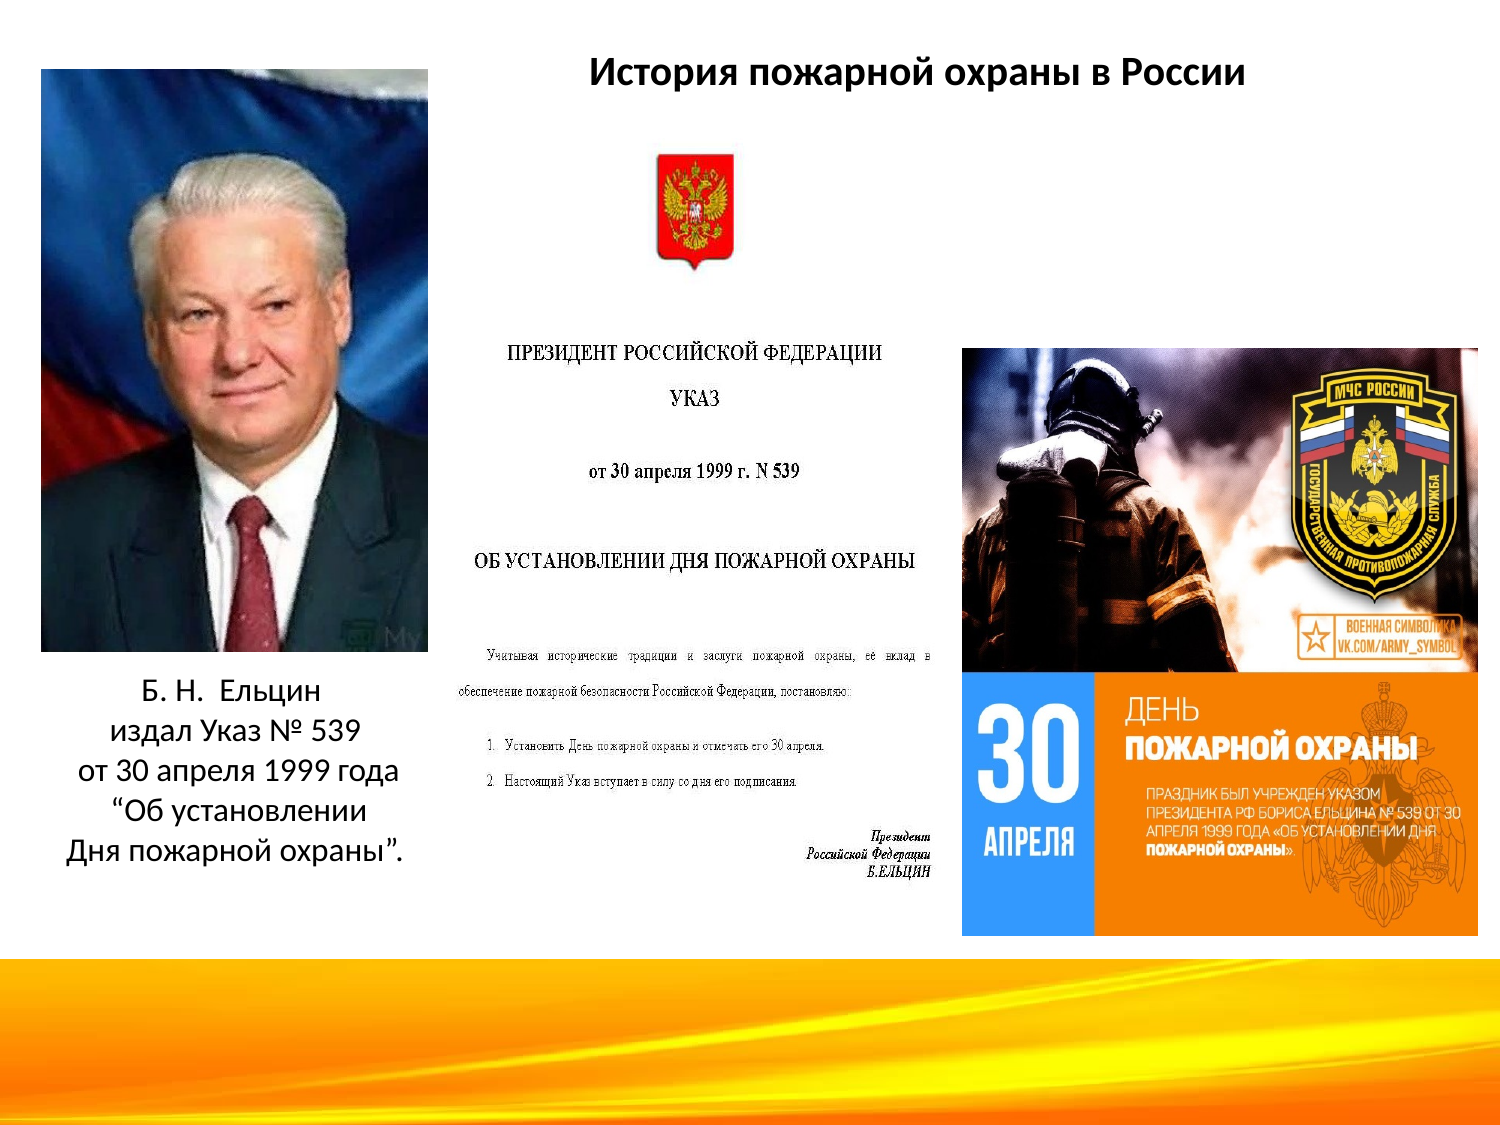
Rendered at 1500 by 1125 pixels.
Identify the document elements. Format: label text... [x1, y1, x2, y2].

picture [962, 348, 1478, 937]
picture [454, 137, 942, 897]
picture [41, 68, 429, 653]
picture [0, 958, 1500, 1125]
text_box Б. Н. Ельцин издал Указ № 539 от 30 апреля 1999 года “Об установлении Дня пожарной охраны”. [49, 660, 428, 876]
text_box История пожарной охраны в России [574, 36, 1262, 102]
